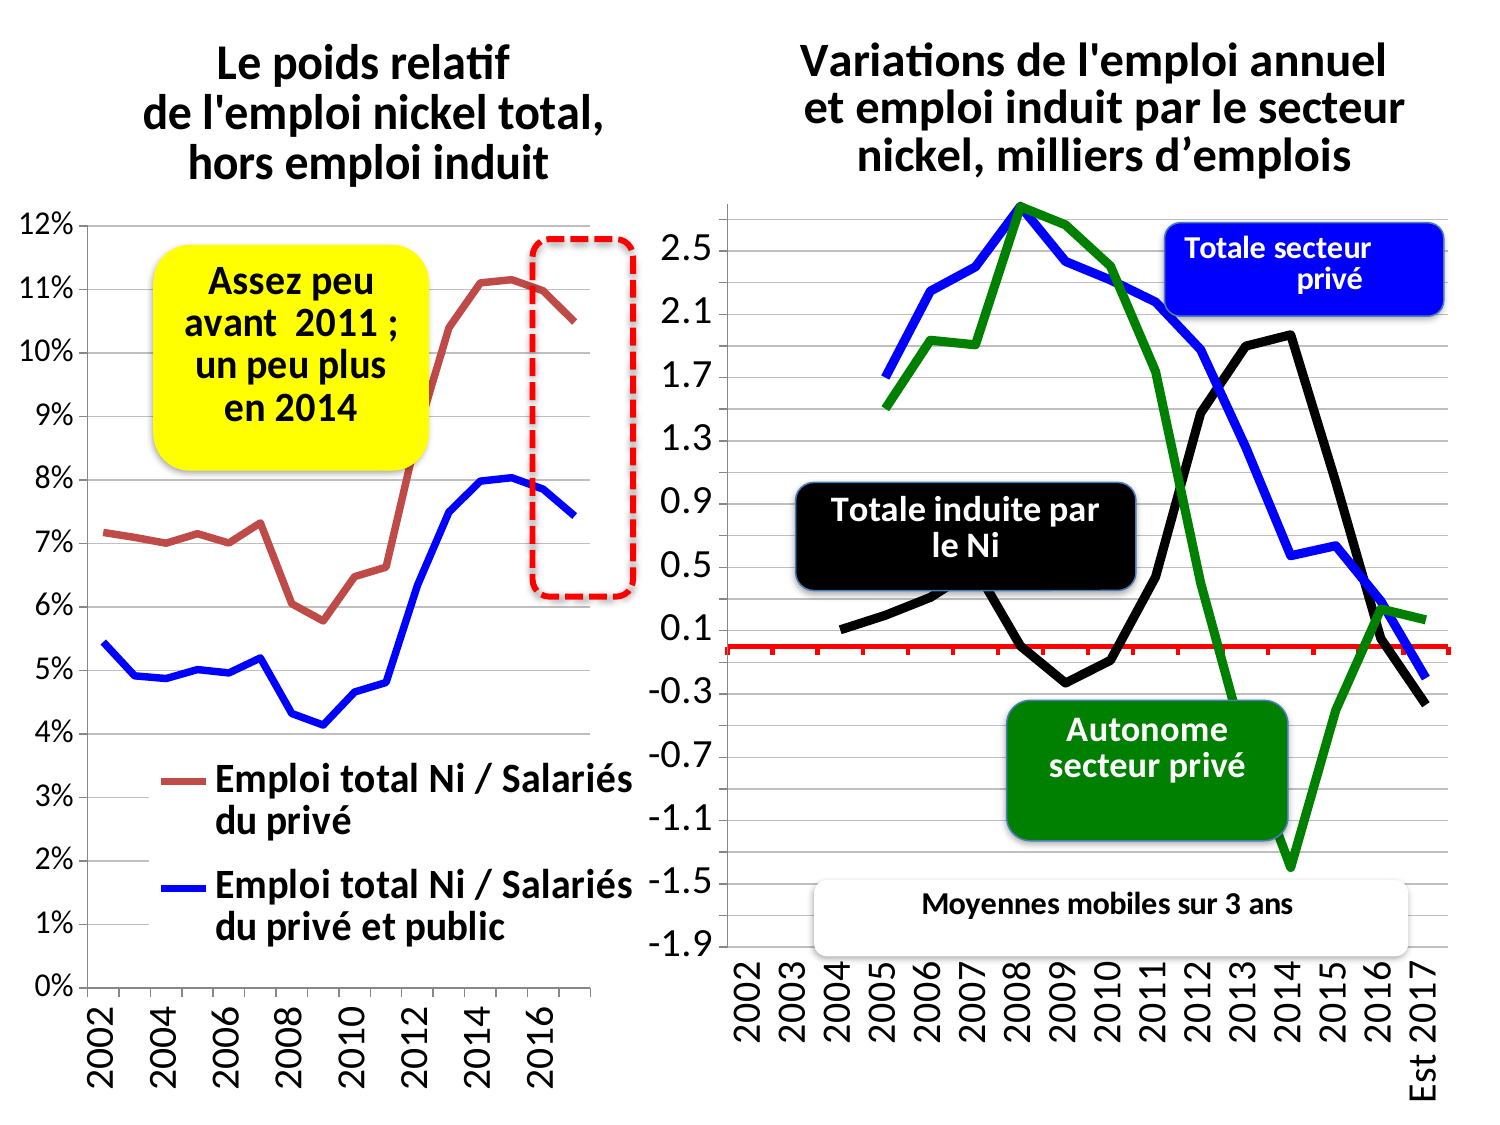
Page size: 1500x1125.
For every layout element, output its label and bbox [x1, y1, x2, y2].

chart [17, 25, 1462, 1104]
